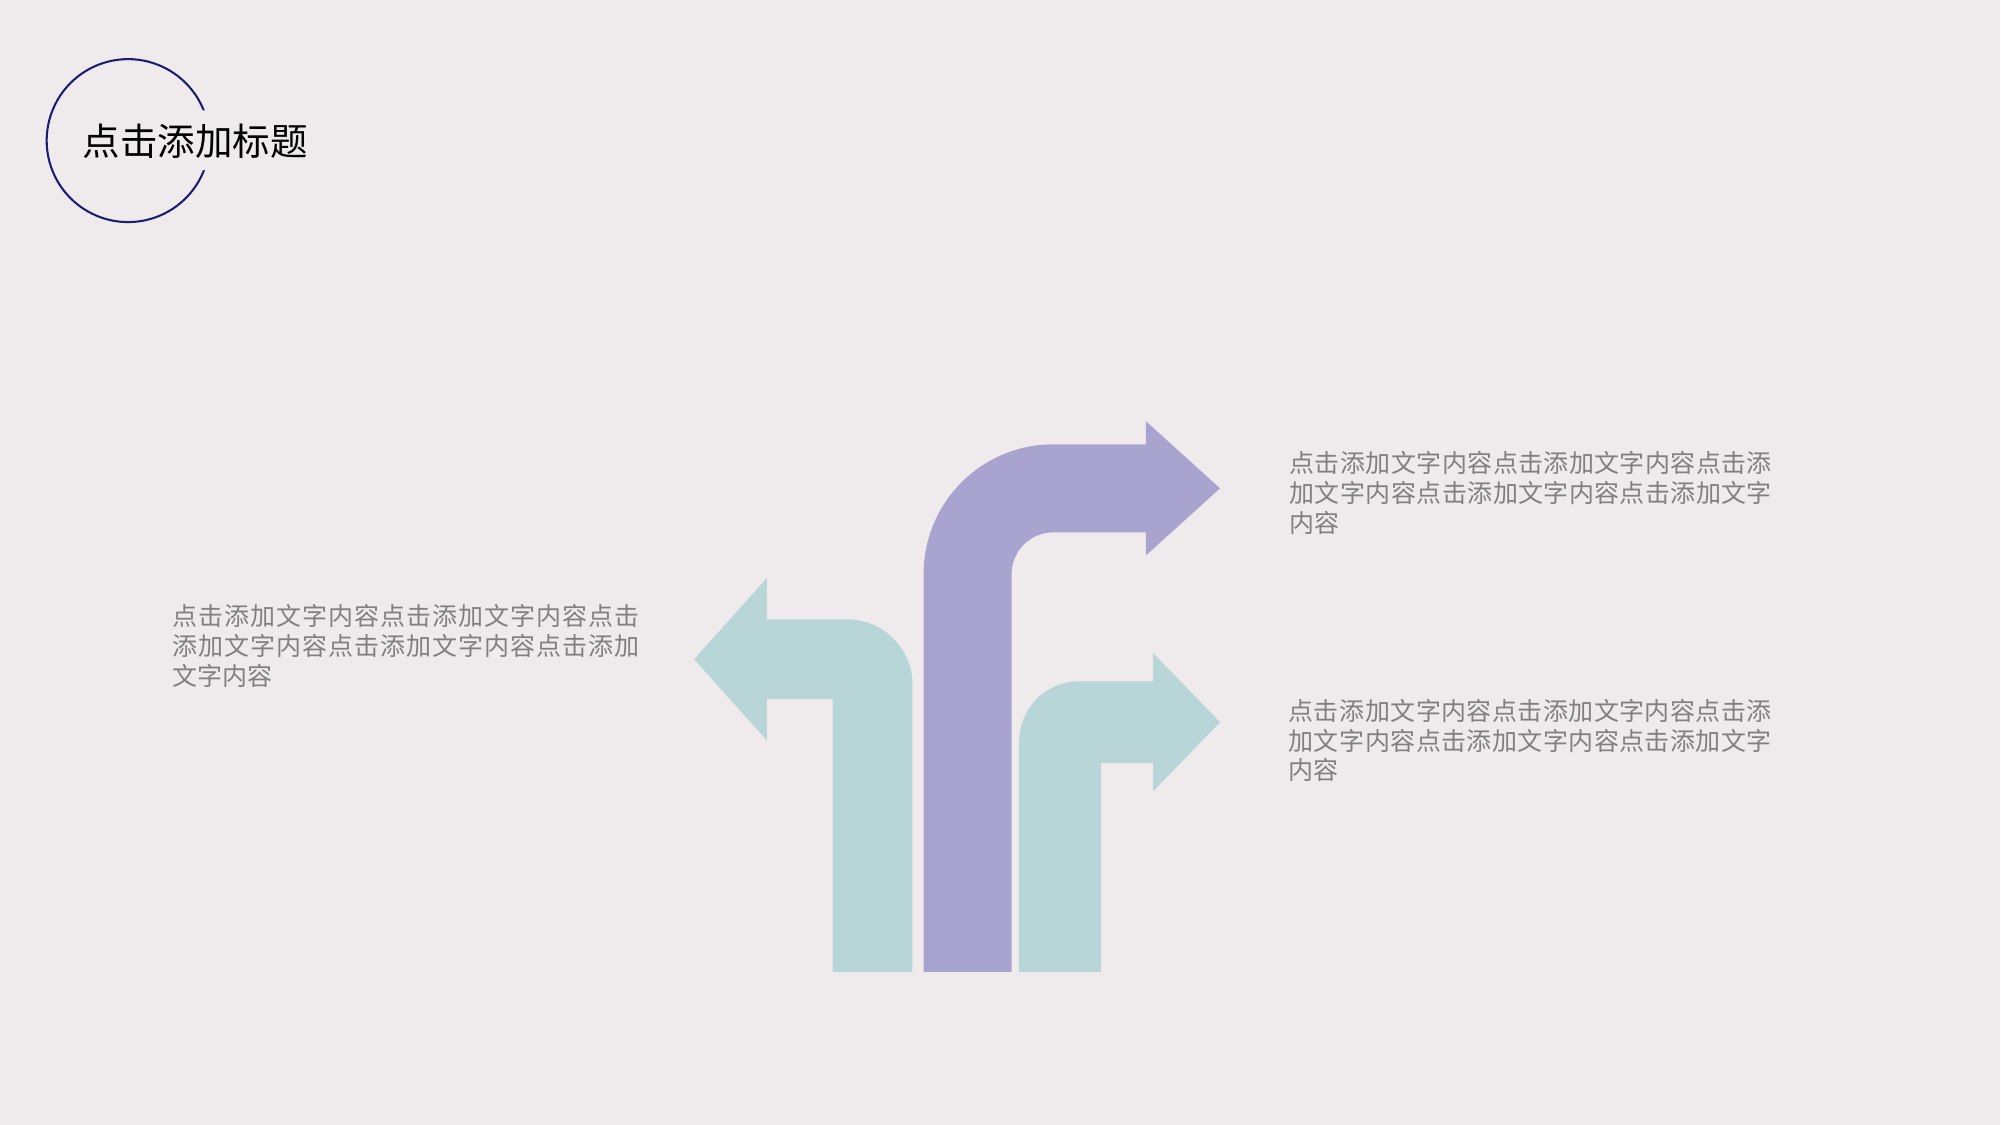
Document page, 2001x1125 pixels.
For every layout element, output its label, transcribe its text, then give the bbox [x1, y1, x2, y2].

text_box [922, 418, 1222, 973]
text_box [692, 575, 914, 973]
text_box [1018, 650, 1222, 973]
text_box 点击添加文字内容点击添加文字内容点击添加文字内容点击添加文字内容点击添加文字内容 [1274, 440, 1788, 545]
text_box 点击添加文字内容点击添加文字内容点击添加文字内容点击添加文字内容点击添加文字内容 [157, 593, 656, 698]
text_box 点击添加文字内容点击添加文字内容点击添加文字内容点击添加文字内容点击添加文字内容 [1273, 687, 1787, 793]
